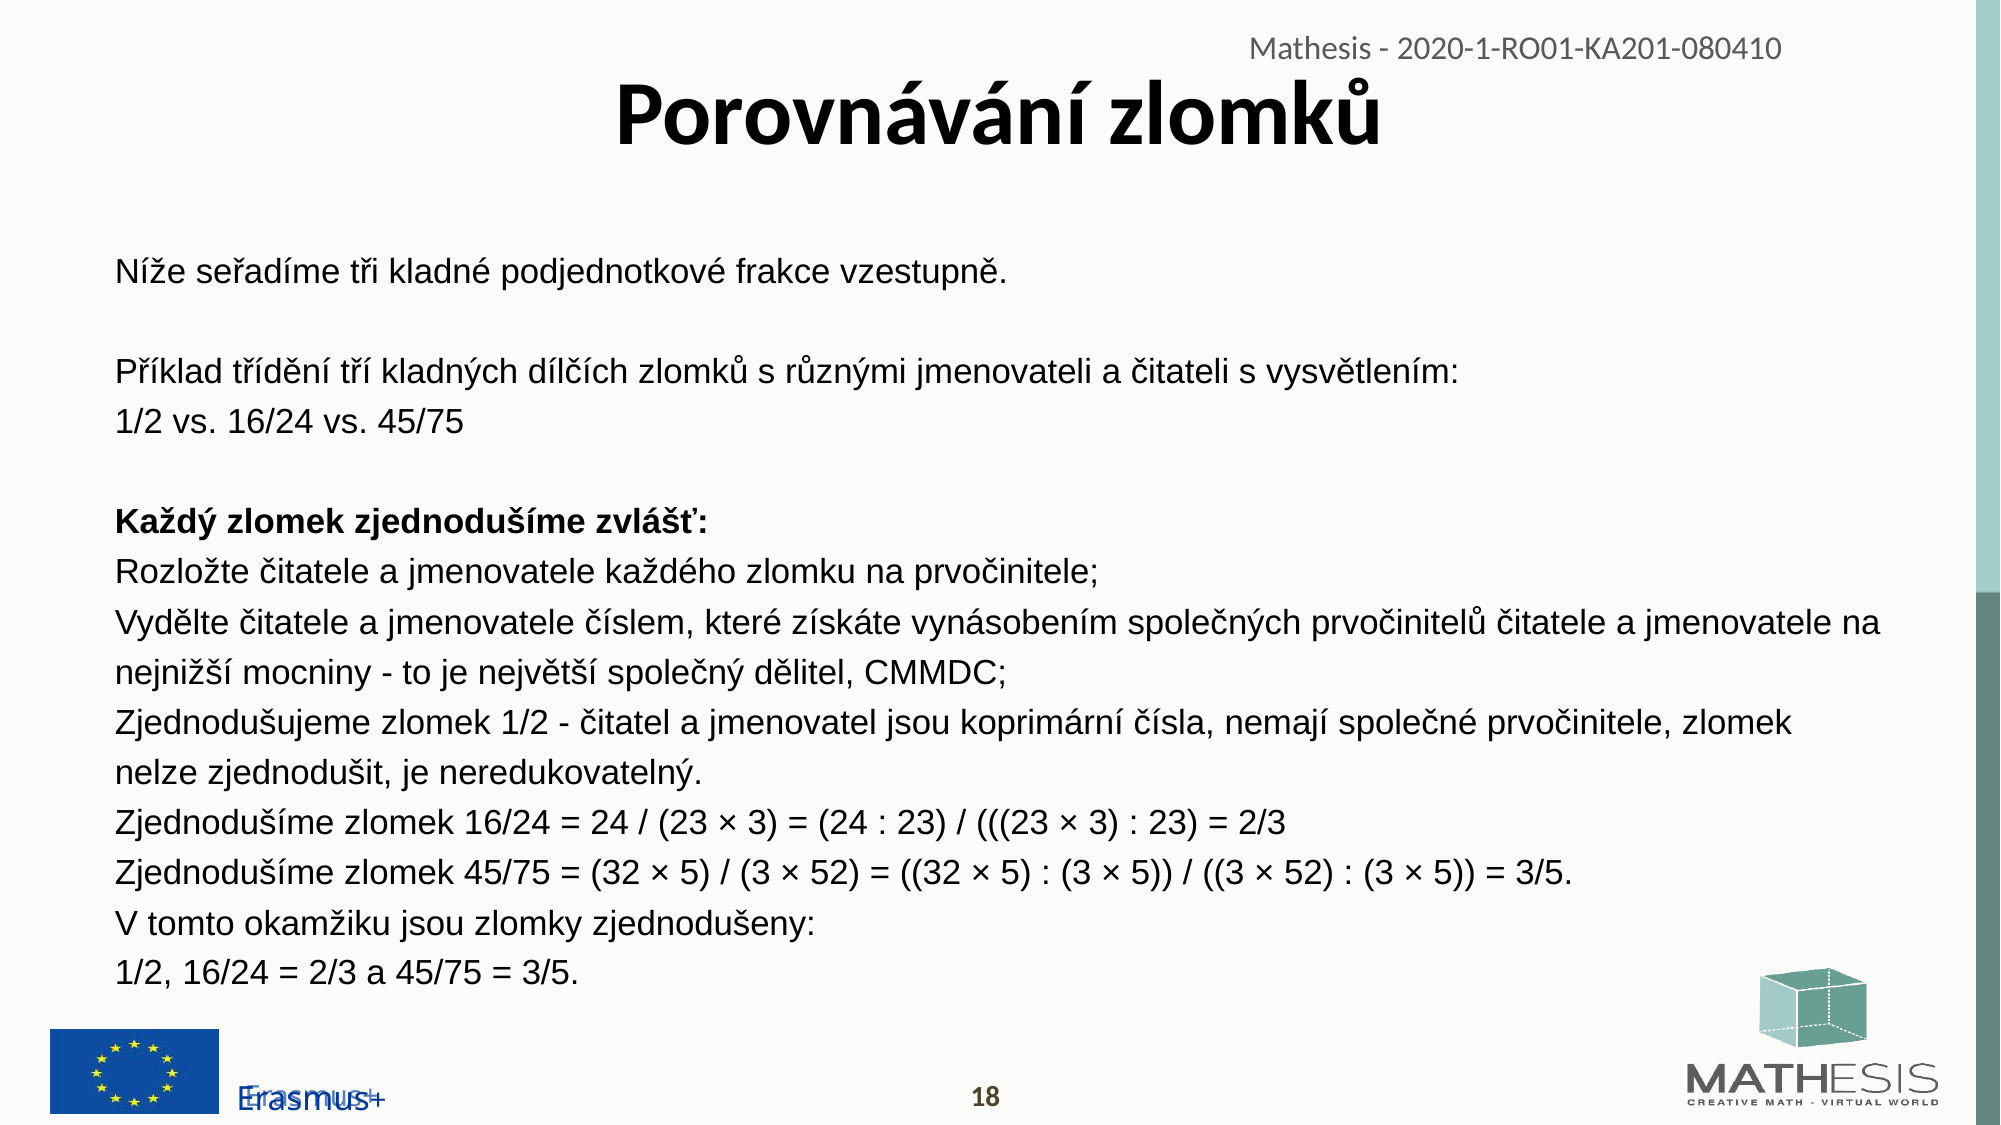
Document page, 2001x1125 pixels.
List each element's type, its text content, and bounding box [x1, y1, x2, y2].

title Porovnávání zlomků [99, 45, 1900, 232]
list Níže seřadíme tři kladné podjednotkové frakce vzestupně. Příklad třídění tří kladných dílčích zlomků s různými jmenovateli a čitateli s vysvětlením: 1/2 vs. 16/24 vs. 45/75 Každý zlomek zjednodušíme zvlášť: Rozložte čitatele a jmenovatele každého zlomku na prvočinitele; Vydělte čitatele a jmenovatele číslem, které získáte vynásobením společných prvočinitelů čitatele a jmenovatele na nejnižší mocniny - to je největší společný dělitel, CMMDC; Zjednodušujeme zlomek 1/2 - čitatel a jmenovatel jsou koprimární čísla, nemají společné prvočinitele, zlomek nelze zjednodušit, je neredukovatelný. Zjednodušíme zlomek 16/24 = 24 / (23 × 3) = (24 : 23) / (((23 × 3) : 23) = 2/3 Zjednodušíme zlomek 45/75 = (32 × 5) / (3 × 52) = ((32 × 5) : (3 × 5)) / ((3 × 52) : (3 × 5)) = 3/5. V tomto okamžiku jsou zlomky zjednodušeny: 1/2, 16/24 = 2/3 a 45/75 = 3/5. [99, 232, 1900, 1005]
picture [50, 1029, 219, 1114]
